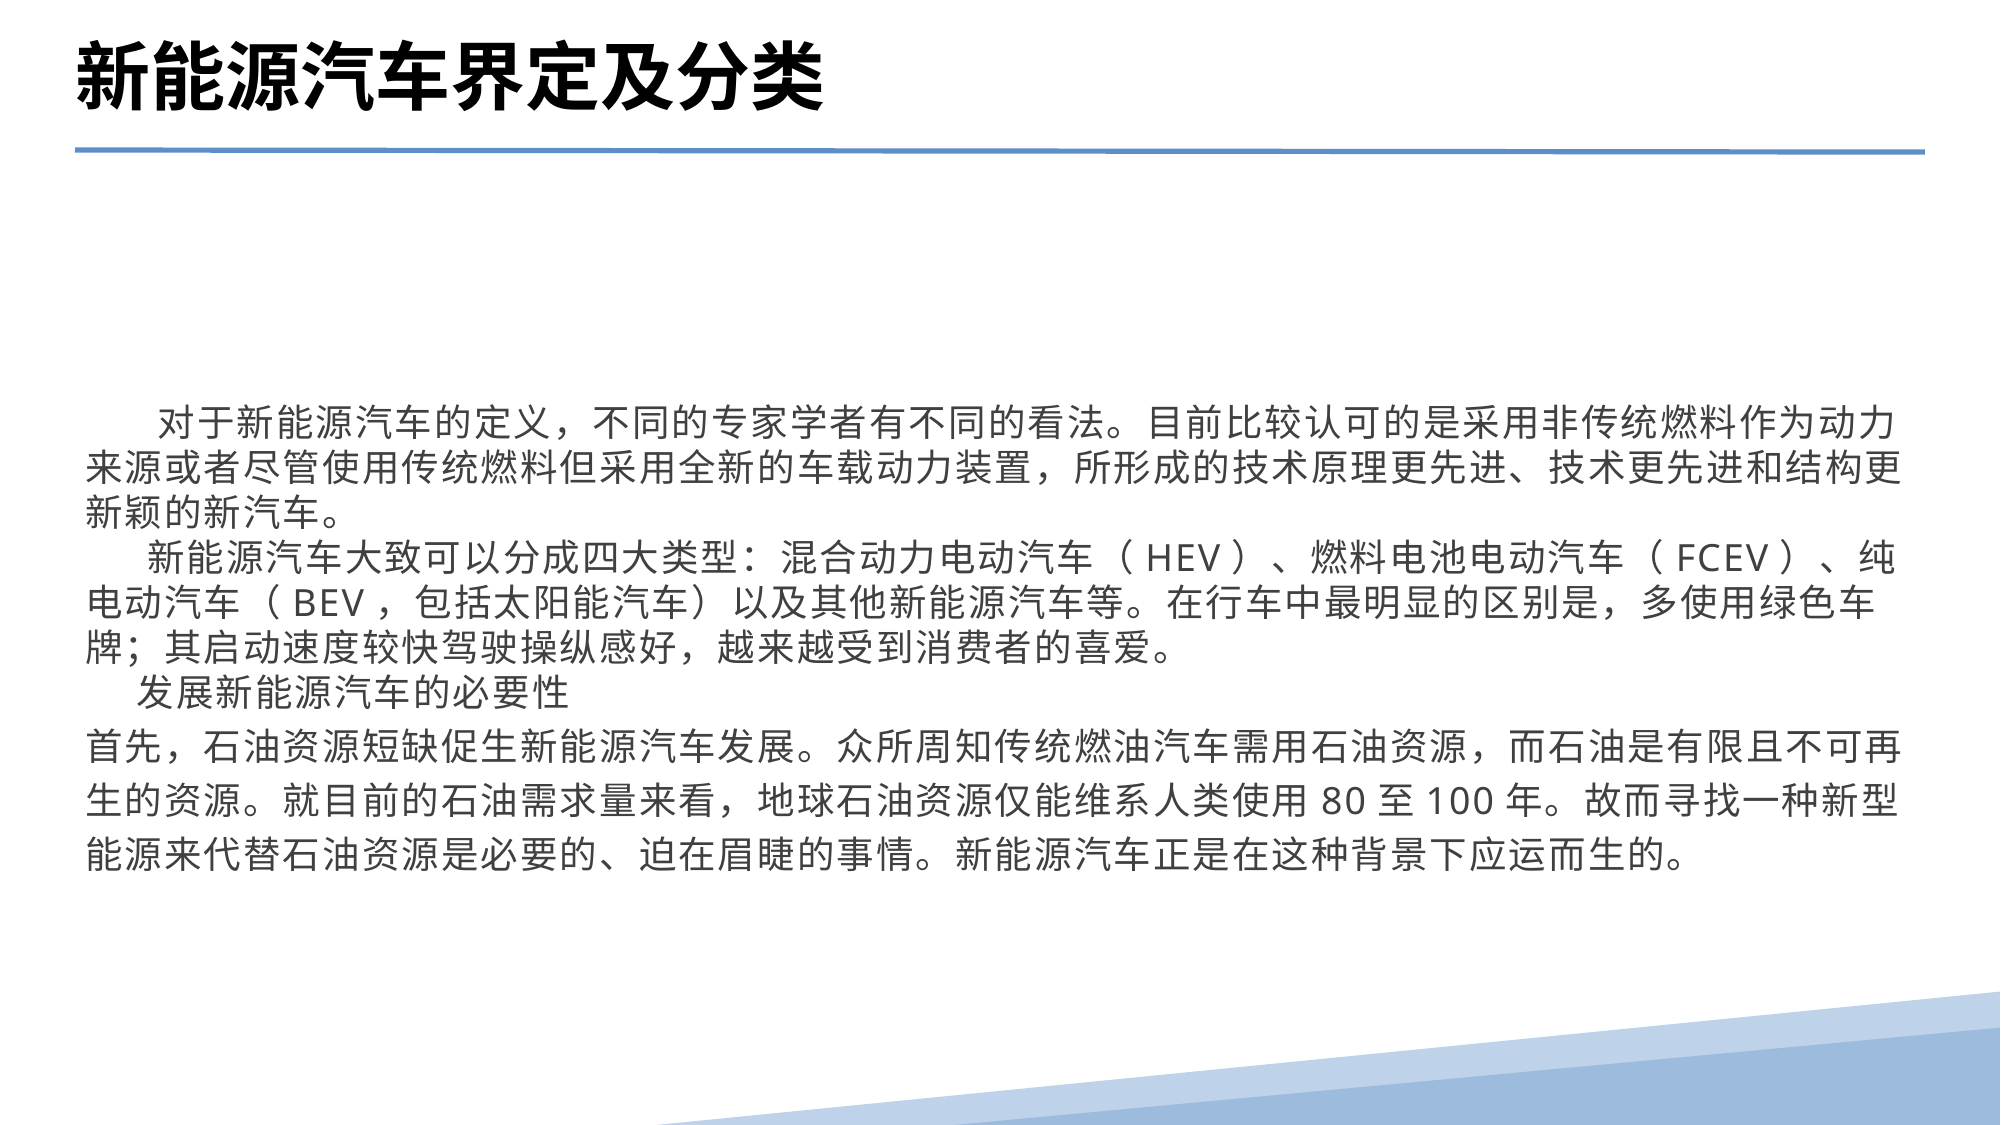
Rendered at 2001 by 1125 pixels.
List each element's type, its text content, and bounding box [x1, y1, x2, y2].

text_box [74, 149, 1925, 153]
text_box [656, 991, 2000, 1125]
text_box 新能源汽车界定及分类 [75, 24, 1925, 125]
text_box 对于新能源汽车的定义，不同的专家学者有不同的看法。目前比较认可的是采用非传统燃料作为动力来源或者尽管使用传统燃料但采用全新的车载动力装置，所形成的技术原理更先进、技术更先进和结构更新颖的新汽车。 新能源汽车大致可以分成四大类型：混合动力电动汽车（HEV）、燃料电池电动汽车（FCEV）、纯电动汽车（BEV，包括太阳能汽车）以及其他新能源汽车等。在行车中最明显的区别是，多使用绿色车牌；其启动速度较快驾驶操纵感好，越来越受到消费者的喜爱。 发展新能源汽车的必要性 首先，石油资源短缺促生新能源汽车发展。众所周知传统燃油汽车需用石油资源，而石油是有限且不可再生的资源。就目前的石油需求量来看，地球石油资源仅能维系人类使用80至100年。故而寻找一种新型能源来代替石油资源是必要的、迫在眉睫的事情。新能源汽车正是在这种背景下应运而生的。 [75, 290, 1925, 985]
